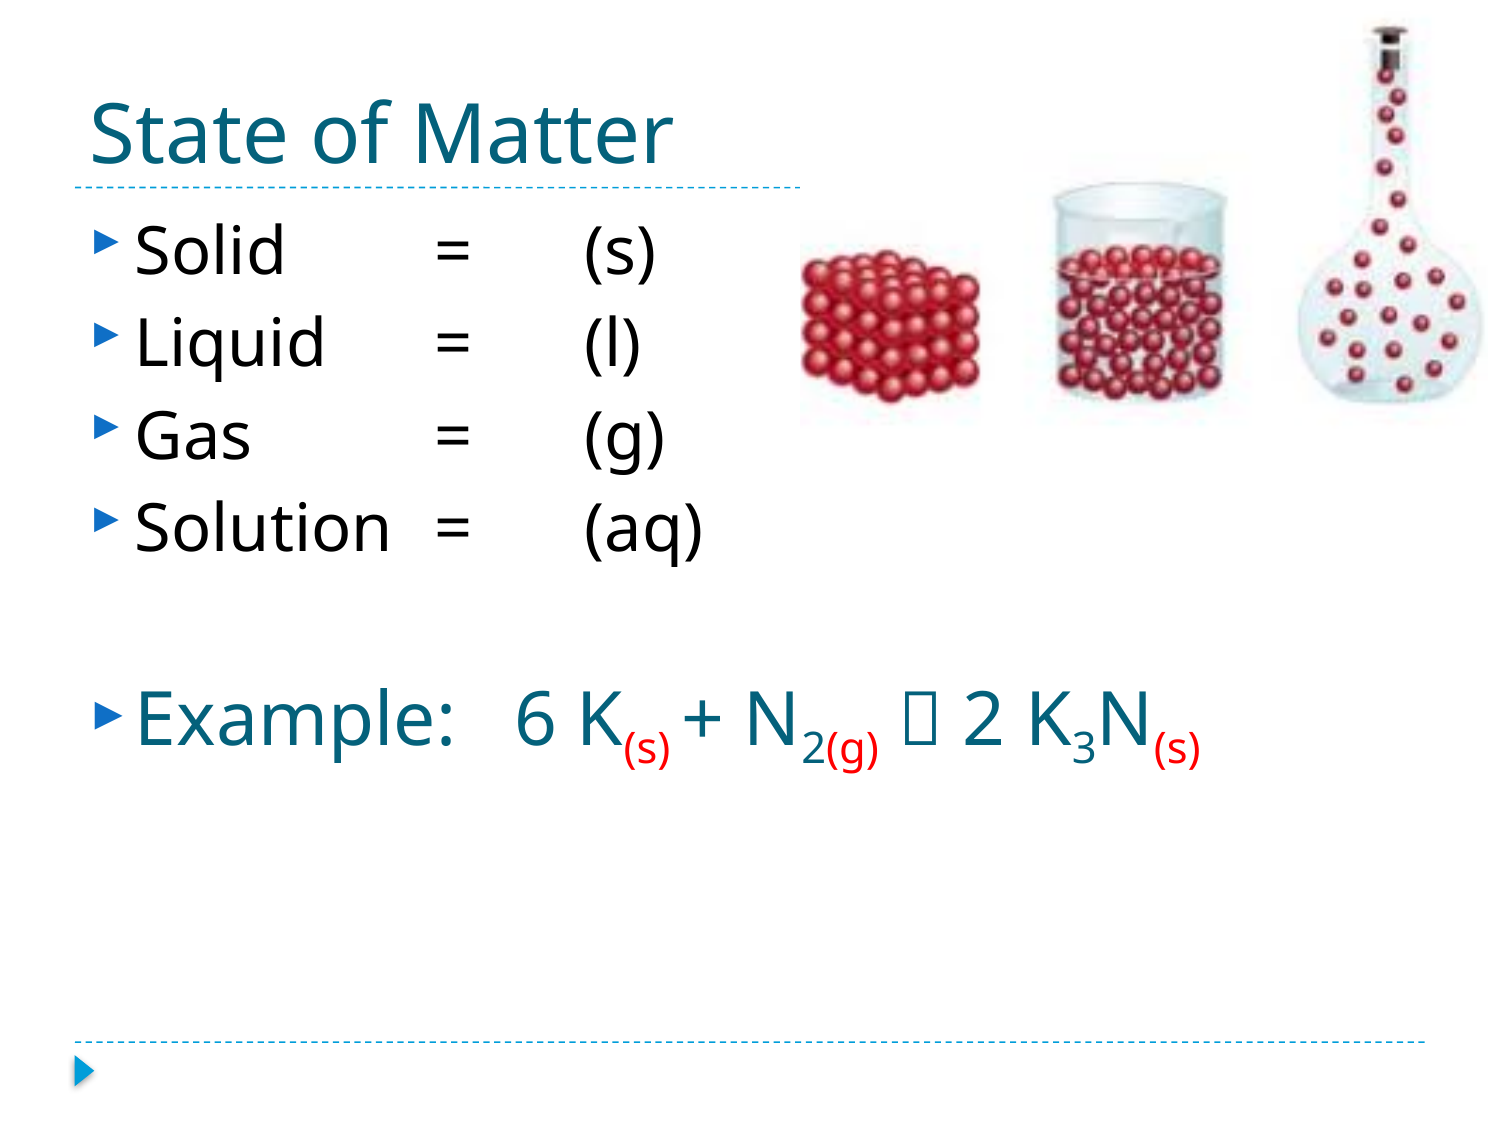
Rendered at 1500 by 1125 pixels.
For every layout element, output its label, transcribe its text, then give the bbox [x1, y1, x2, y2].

title State of Matter [75, 24, 793, 188]
picture [799, 0, 1488, 488]
list Solid = (s) Liquid = (l) Gas = (g) Solution = (aq) Example: 6 K(s) + N2(g)  2 K3N(s) [75, 200, 1425, 1010]
